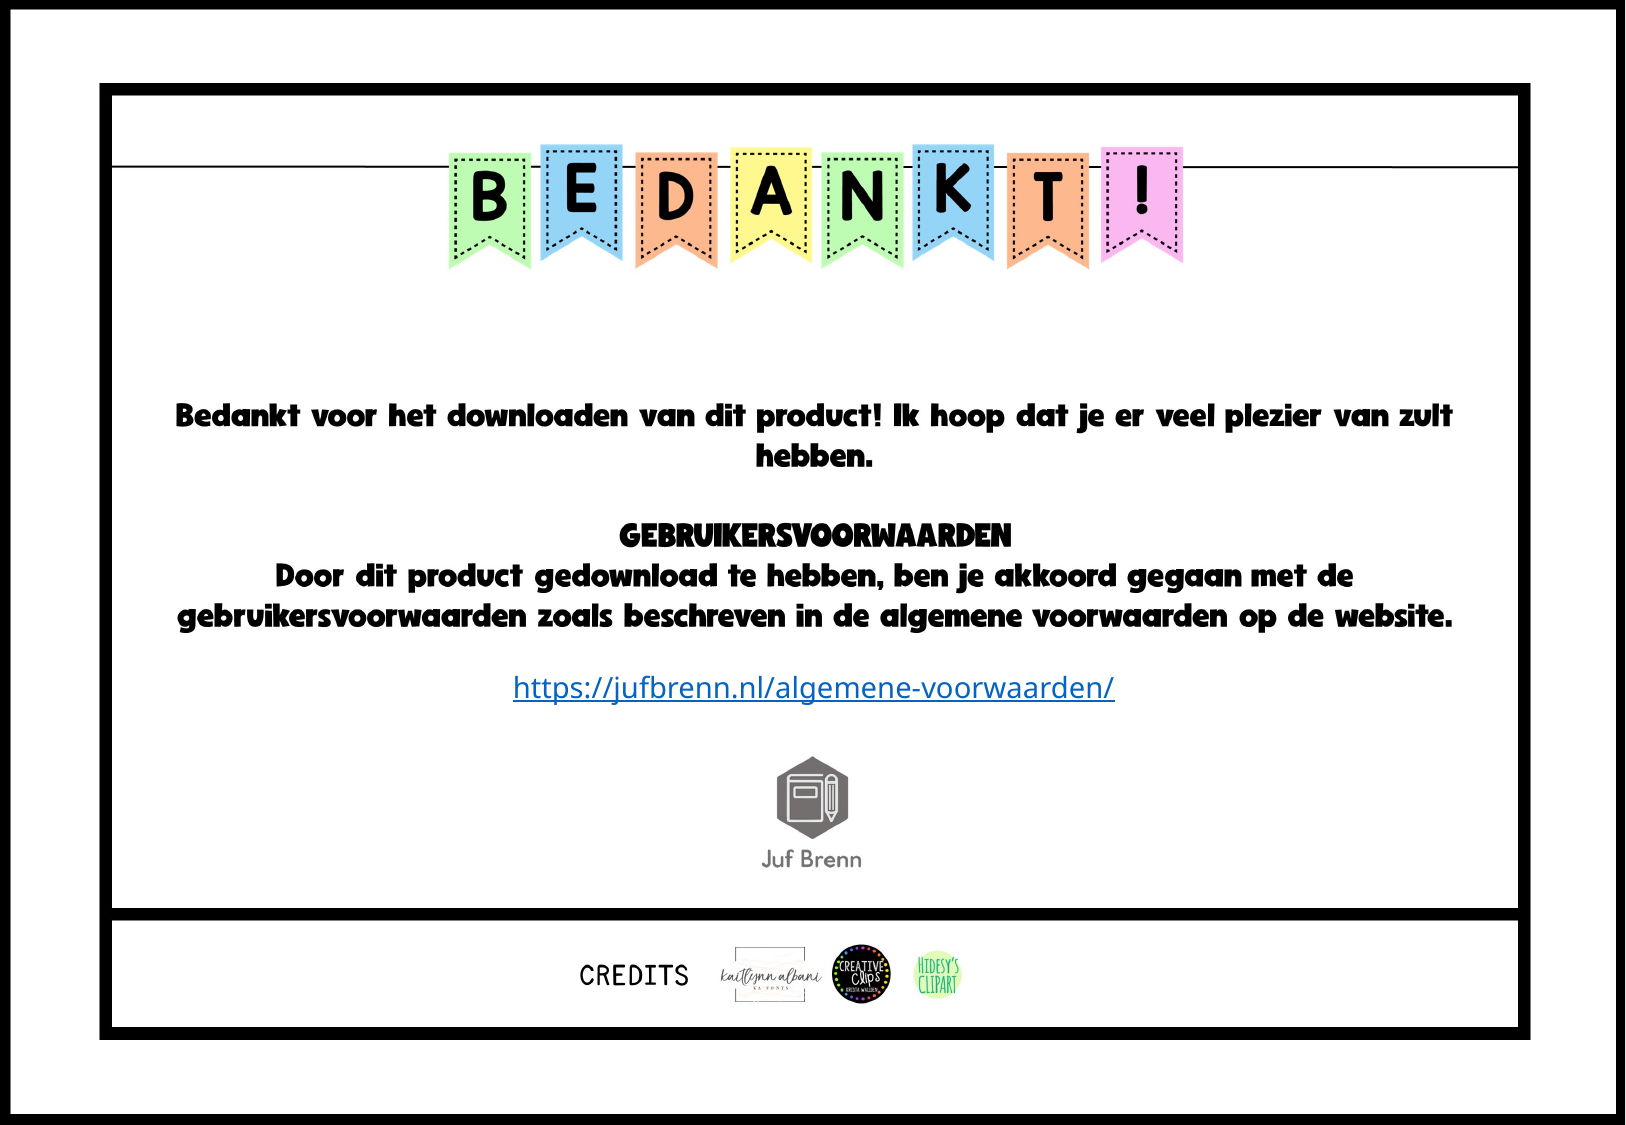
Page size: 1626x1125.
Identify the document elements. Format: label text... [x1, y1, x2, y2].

picture [0, 0, 1626, 1125]
text_box https://jufbrenn.nl/algemene-voorwaarden/ [483, 661, 1144, 717]
